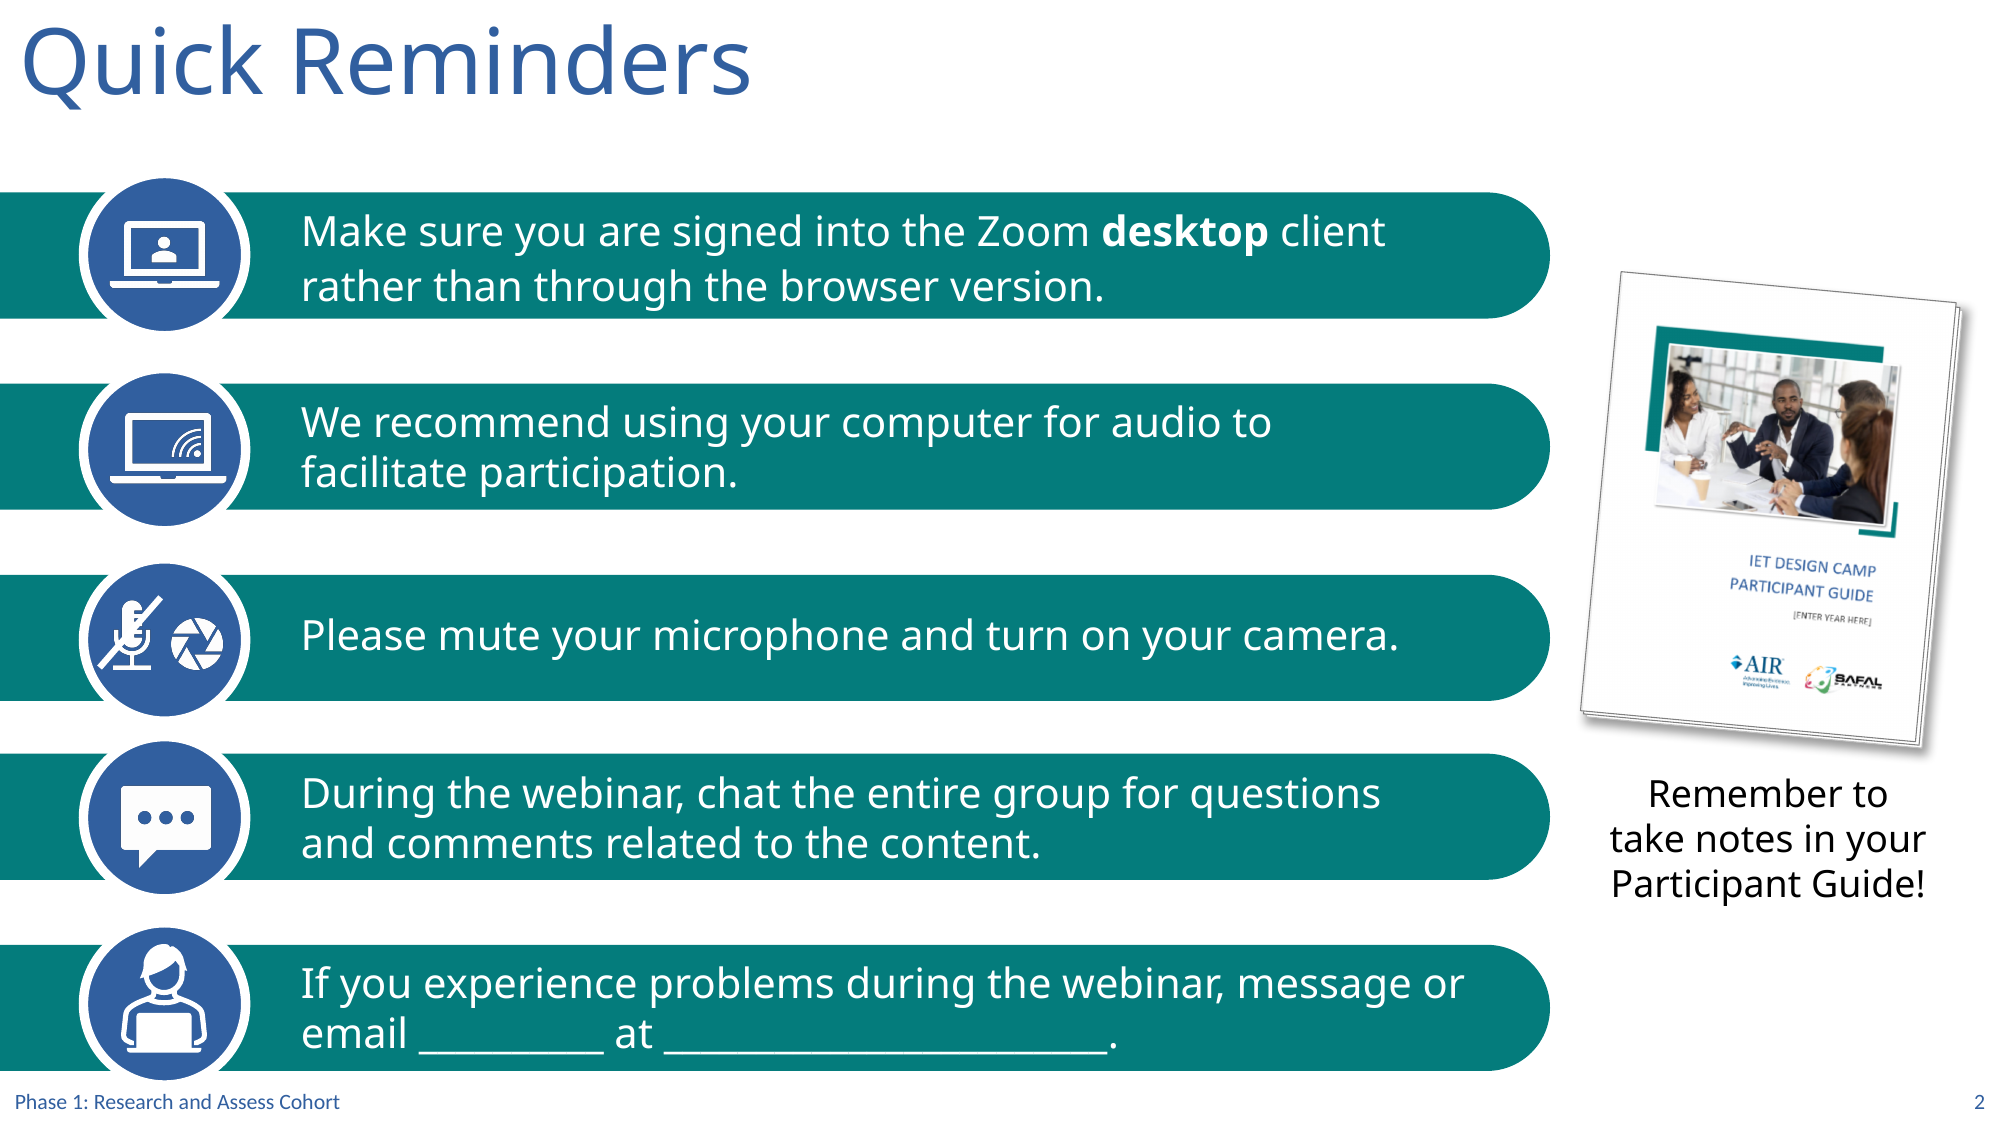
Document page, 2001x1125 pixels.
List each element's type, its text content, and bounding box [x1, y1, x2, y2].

text_box Phase 1: Research and Assess Cohort [0, 1086, 675, 1122]
picture [1944, 303, 1955, 417]
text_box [0, 736, 1550, 899]
picture [1621, 273, 1754, 286]
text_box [0, 368, 1550, 531]
text_box 2 [1549, 1074, 2000, 1122]
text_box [0, 173, 1550, 336]
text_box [0, 558, 1550, 722]
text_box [1593, 286, 1944, 960]
title Quick Reminders [4, 8, 1794, 135]
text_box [0, 922, 1550, 1086]
picture [1582, 598, 1593, 711]
